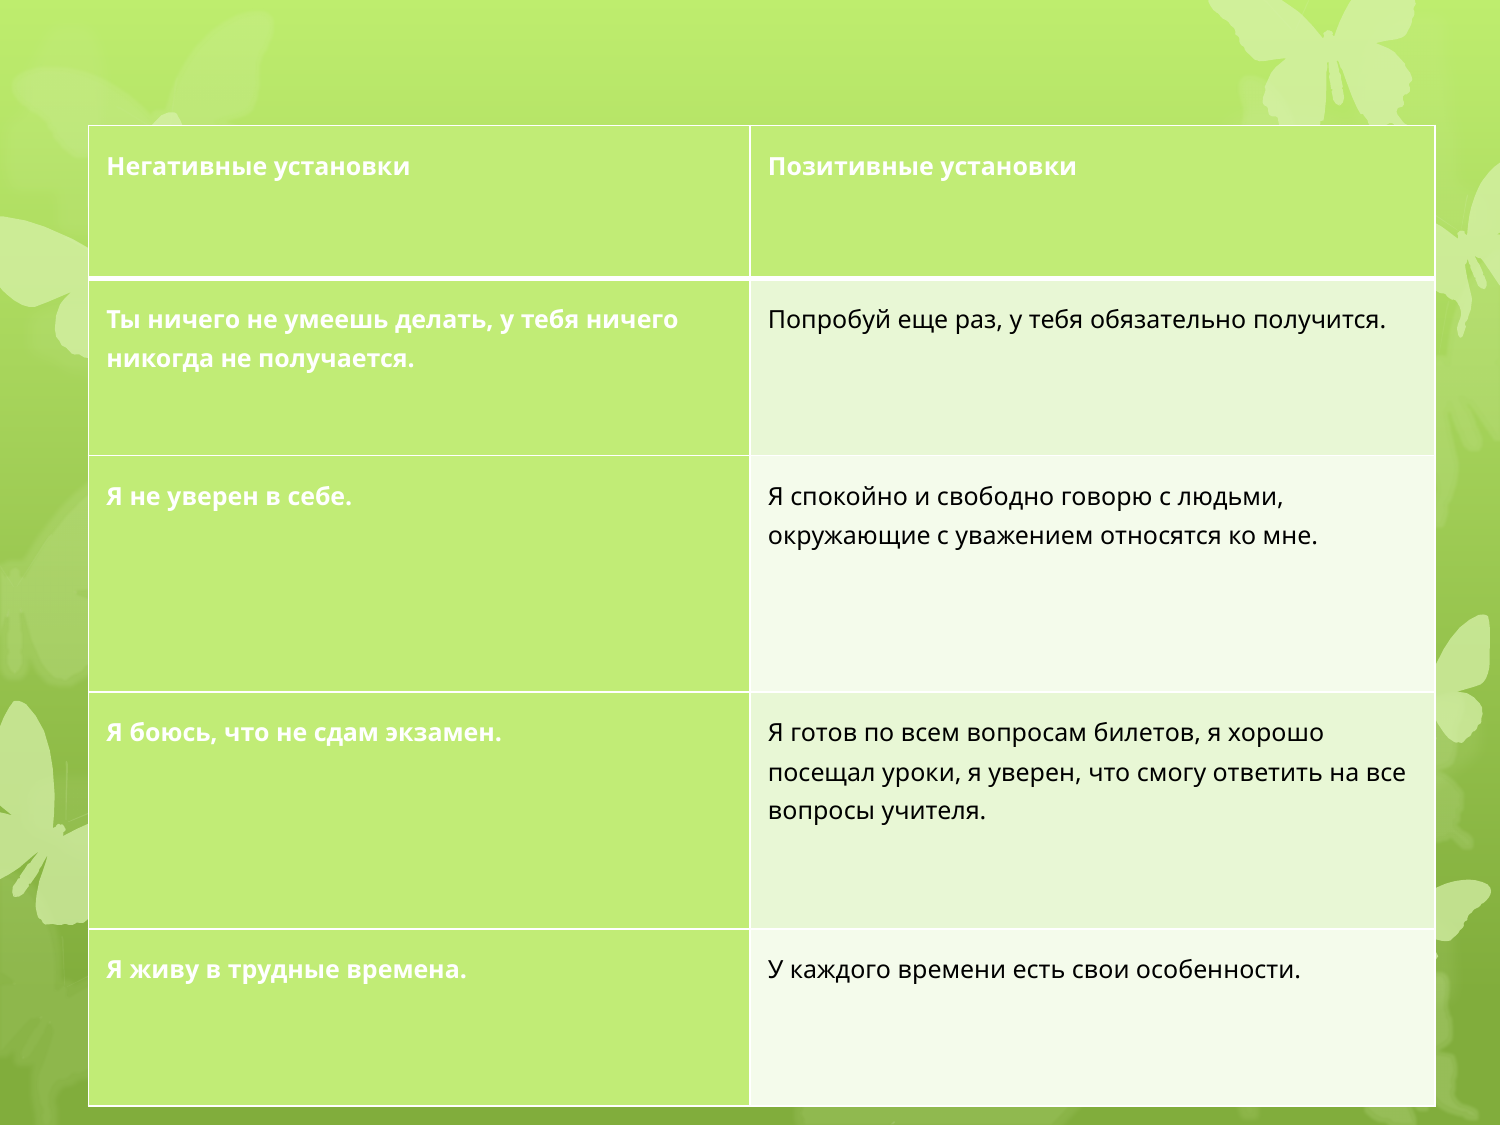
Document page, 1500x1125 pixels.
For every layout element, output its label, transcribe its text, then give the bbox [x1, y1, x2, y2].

table_cell Ты ничего не умеешь делать, у тебя ничего никогда не получается. [89, 281, 749, 455]
table_cell Я боюсь, что не сдам экзамен. [89, 693, 749, 928]
table_cell Я спокойно и свободно говорю с людьми, окружающие с уважением относятся ко мне. [751, 456, 1434, 691]
table_header Негативные установки [89, 126, 749, 276]
table_cell Я готов по всем вопросам билетов, я хорошо посещал уроки, я уверен, что смогу ответить на все вопросы учителя. [751, 693, 1434, 928]
table_cell Я живу в трудные времена. [89, 930, 749, 1105]
table_cell Я не уверен в себе. [89, 456, 749, 691]
table_header Позитивные установки [751, 126, 1434, 276]
table_cell У каждого времени есть свои особенности. [751, 930, 1434, 1105]
table_cell Попробуй еще раз, у тебя обязательно получится. [751, 281, 1434, 455]
